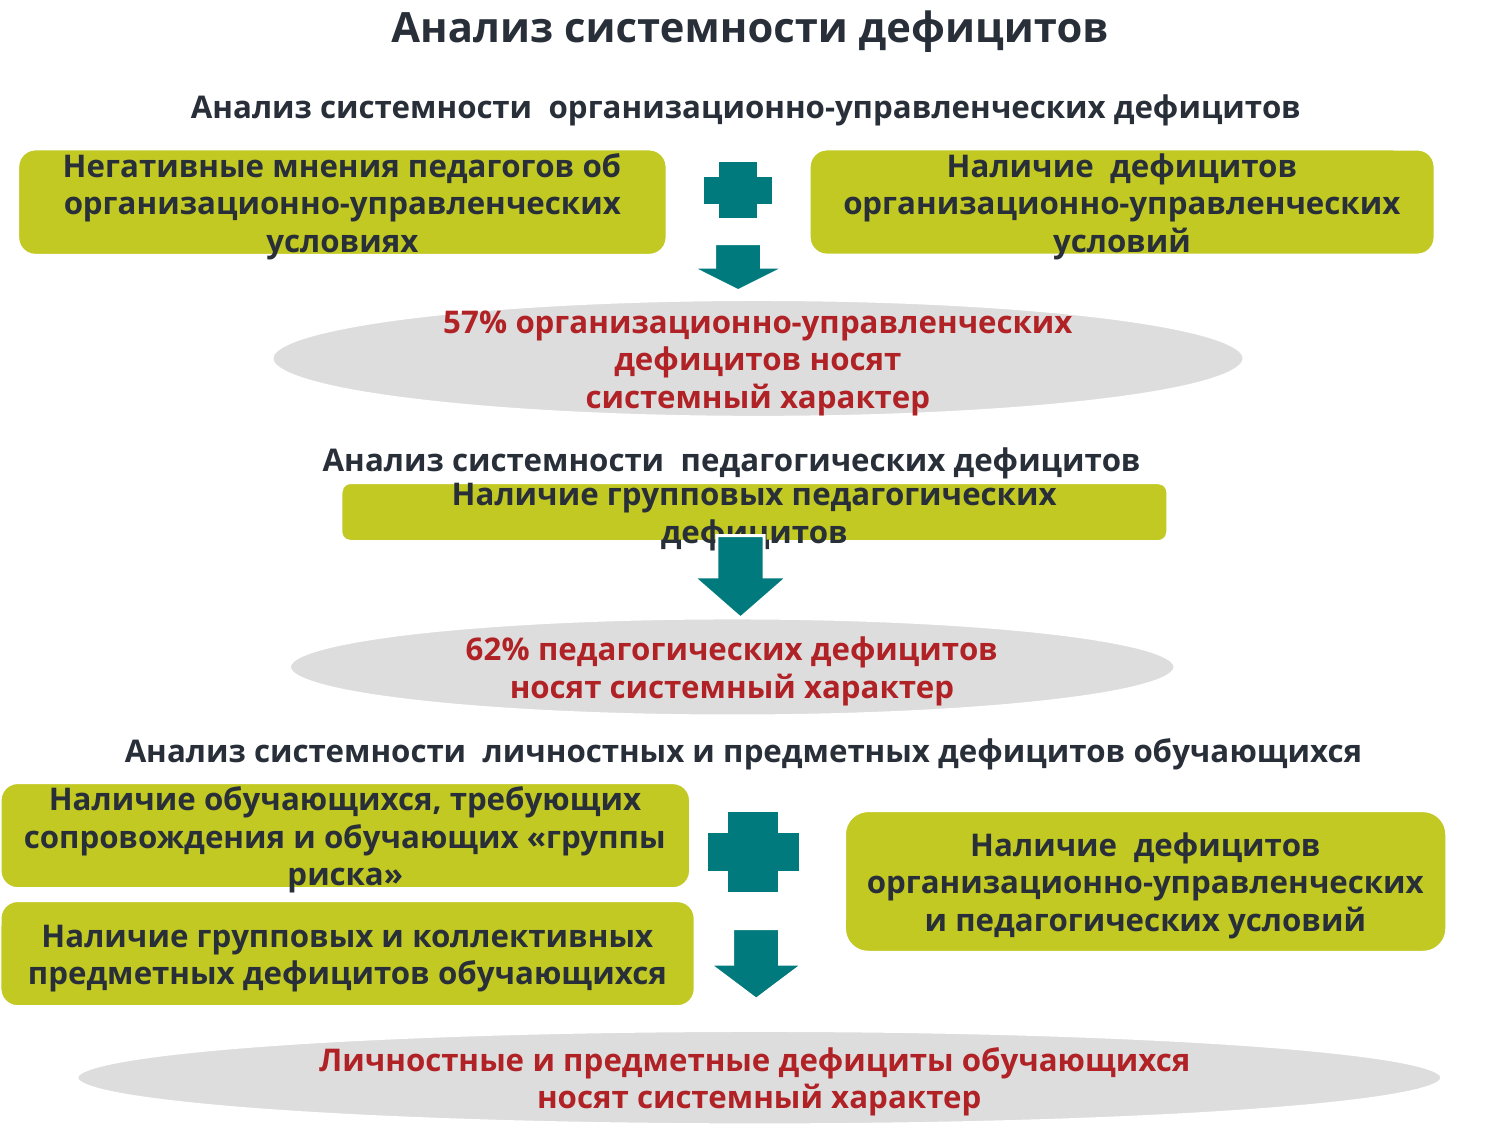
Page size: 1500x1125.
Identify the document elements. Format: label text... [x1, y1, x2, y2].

text_box Анализ системности организационно-управленческих дефицитов [55, 80, 1438, 133]
text_box Анализ системности педагогических дефицитов [41, 432, 1424, 485]
text_box Наличие дефицитов организационно-управленческих условий [809, 148, 1436, 256]
text_box [705, 810, 801, 894]
text_box Анализ системности личностных и предметных дефицитов обучающихся [53, 723, 1436, 776]
text_box 57% организационно-управленческих дефицитов носят системный характер [271, 299, 1245, 418]
text_box 62% педагогических дефицитов носят системный характер [289, 617, 1176, 717]
text_box Наличие групповых педагогических дефицитов [340, 485, 1168, 542]
text_box [709, 928, 804, 1000]
text_box [690, 243, 786, 291]
text_box Наличие групповых и коллективных предметных дефицитов обучающихся [0, 900, 696, 1007]
text_box [693, 535, 788, 617]
text_box Негативные мнения педагогов об организационно-управленческих условиях [17, 148, 668, 256]
text_box Наличие обучающихся, требующих сопровождения и обучающих «группы риска» [0, 782, 691, 889]
text_box [702, 160, 774, 221]
text_box Наличие дефицитов организационно-управленческих и педагогических условий [844, 810, 1447, 953]
title Анализ системности дефицитов [0, 0, 1500, 60]
text_box Личностные и предметные дефициты обучающихся носят системный характер [76, 1030, 1443, 1125]
